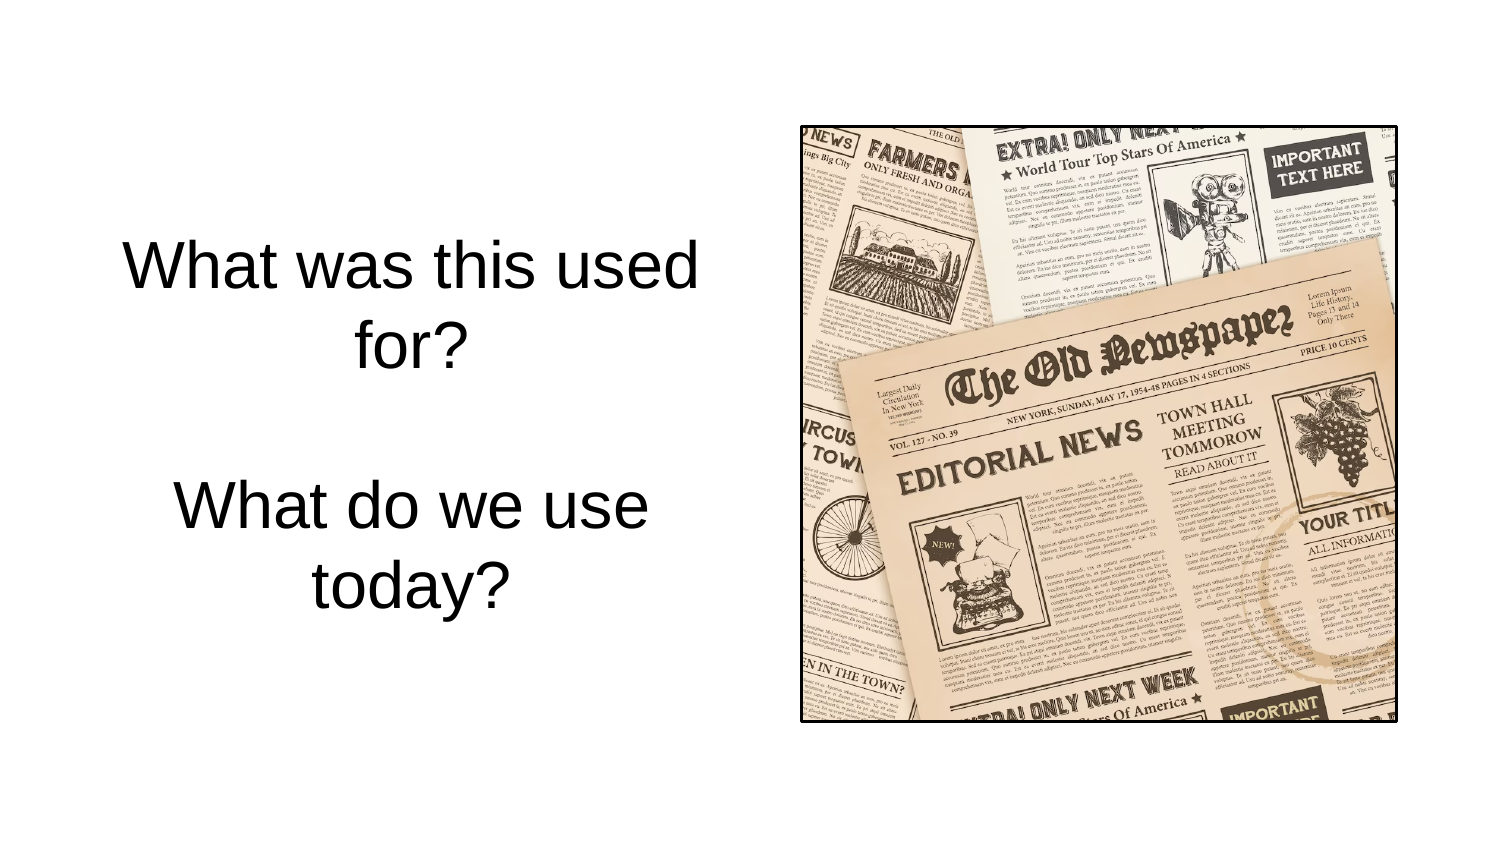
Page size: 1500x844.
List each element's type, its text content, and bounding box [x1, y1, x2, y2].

title What was this used for? What do we use today? [51, 134, 773, 710]
picture [802, 128, 1395, 721]
